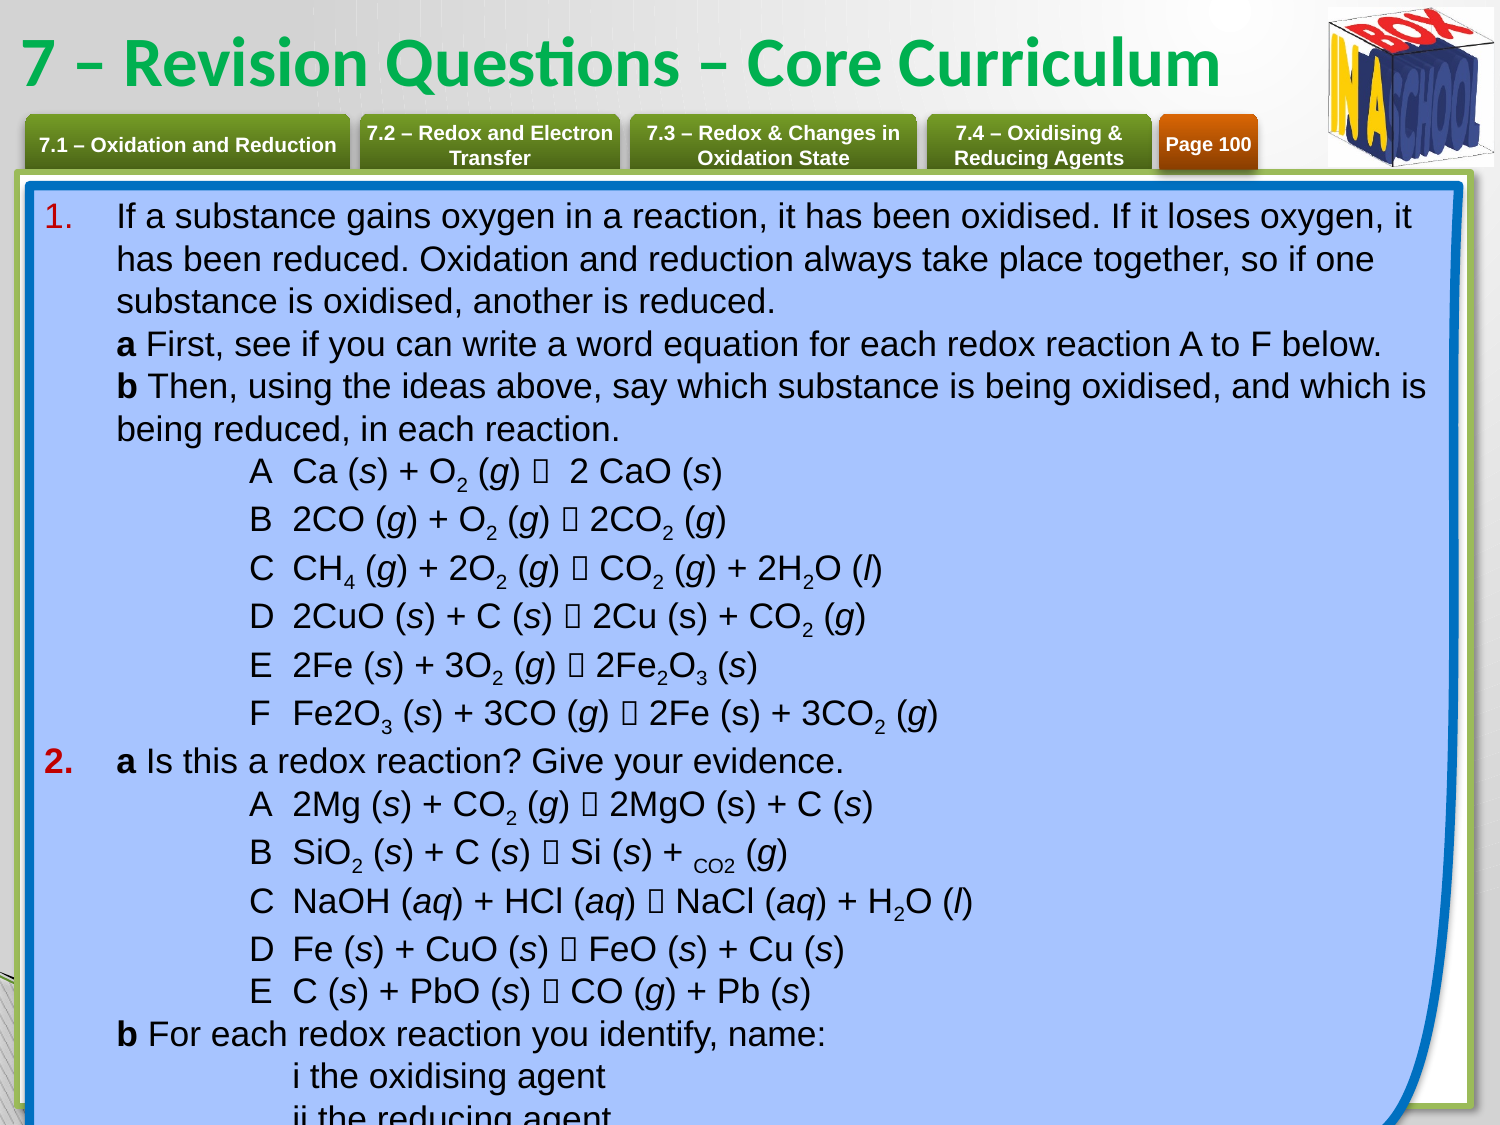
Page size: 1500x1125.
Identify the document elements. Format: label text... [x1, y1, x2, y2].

title 7 – Revision Questions – Core Curriculum [5, 7, 1270, 110]
picture [1328, 7, 1495, 167]
text_box Page 100 [1159, 113, 1258, 170]
text_box If a substance gains oxygen in a reaction, it has been oxidised. If it loses oxygen, it has been reduced. Oxidation and reduction always take place together, so if one substance is oxidised, another is reduced. a First, see if you can write a word equation for each redox reaction A to F below. b Then, using the ideas above, say which substance is being oxidised, and which is being reduced, in each reaction. A Ca (s) + O2 (g)  2 CaO (s) B 2CO (g) + O2 (g)  2CO2 (g) C CH4 (g) + 2O2 (g)  CO2 (g) + 2H2O (l) D 2CuO (s) + C (s)  2Cu (s) + CO2 (g) E 2Fe (s) + 3O2 (g)  2Fe2O3 (s) F Fe2O3 (s) + 3CO (g)  2Fe (s) + 3CO2 (g) a Is this a redox reaction? Give your evidence. A 2Mg (s) + CO2 (g)  2MgO (s) + C (s) B SiO2 (s) + C (s)  Si (s) + CO2 (g) C NaOH (aq) + HCl (aq)  NaCl (aq) + H2O (l) D Fe (s) + CuO (s)  FeO (s) + Cu (s) E C (s) + PbO (s)  CO (g) + Pb (s) b For each redox reaction you identify, name: i the oxidising agent ii the reducing agent. [29, 185, 1459, 1125]
